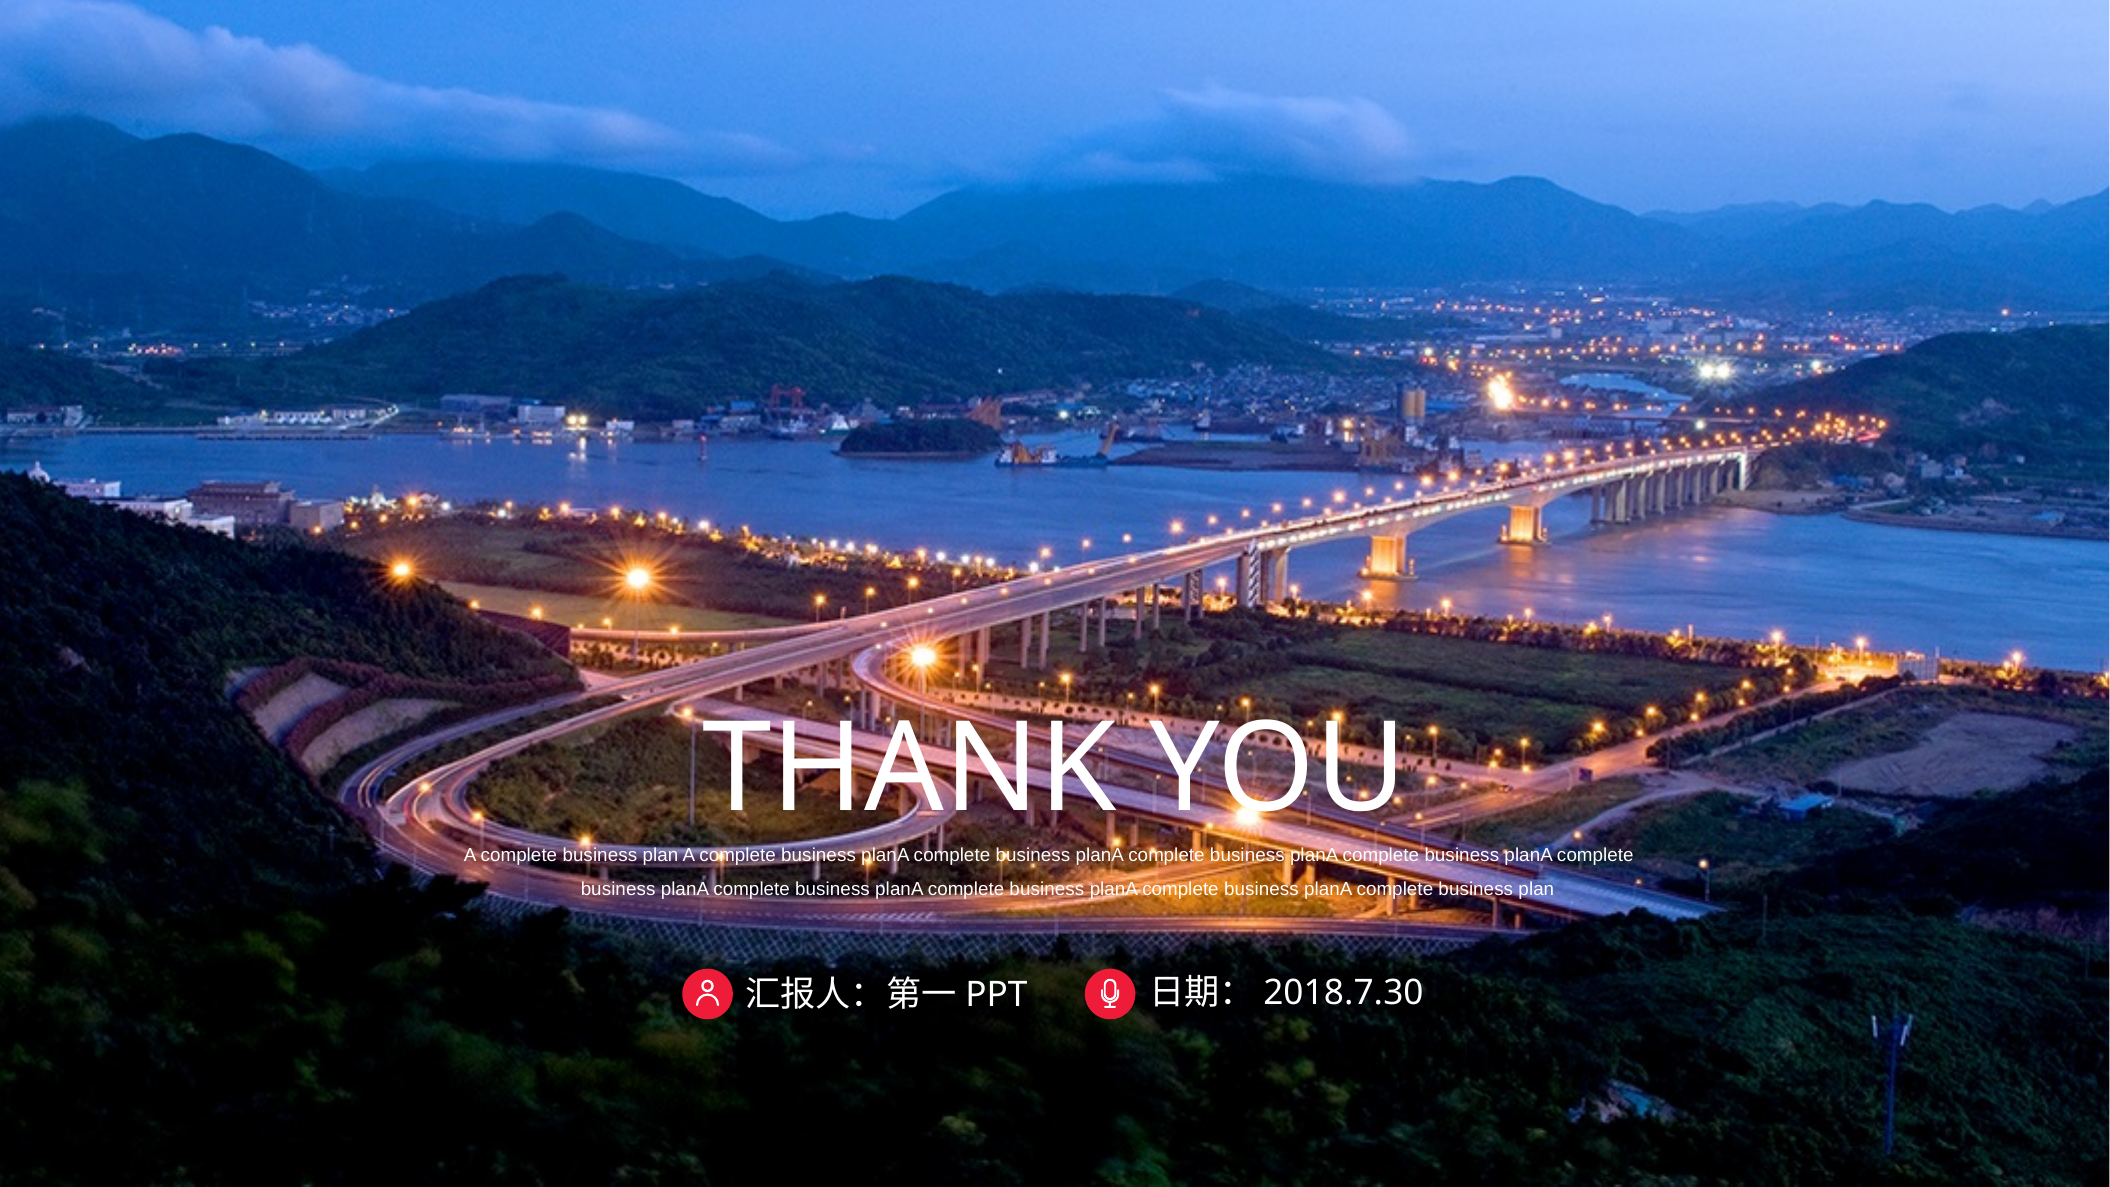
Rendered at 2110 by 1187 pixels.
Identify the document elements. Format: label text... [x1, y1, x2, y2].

text_box 日期：2018.7.30 [1134, 962, 1439, 1019]
text_box 汇报人：第一PPT [730, 963, 1043, 1021]
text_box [1084, 968, 1136, 1020]
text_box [682, 968, 733, 1020]
text_box THANK YOU [413, 677, 1696, 843]
text_box A complete business plan A complete business planA complete business planA complete business planA complete business planA complete business planA complete business planA complete business planA complete business planA complete business plan [413, 820, 1684, 910]
text_box [0, 0, 2110, 1187]
